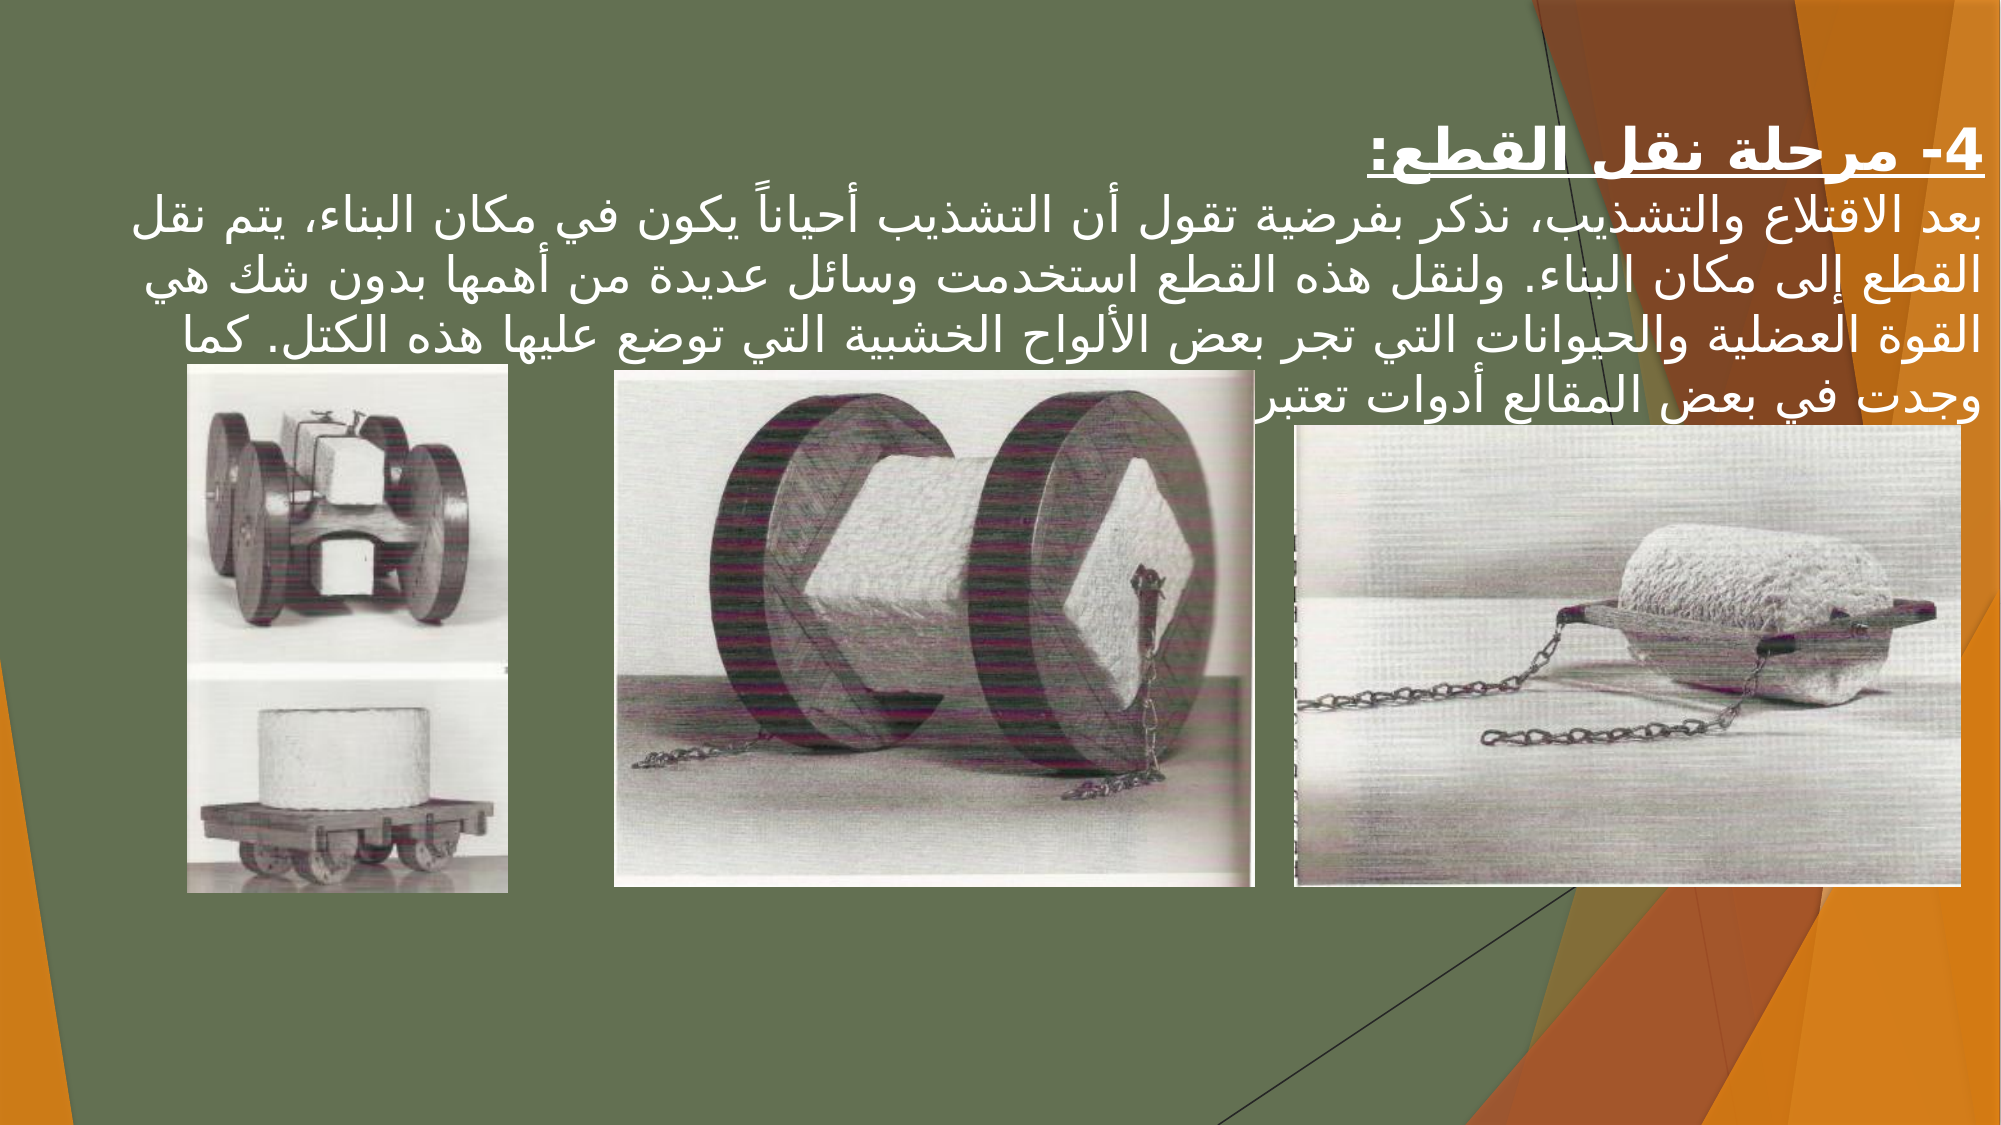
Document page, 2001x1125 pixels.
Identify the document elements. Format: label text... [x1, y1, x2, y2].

picture [614, 369, 1256, 887]
picture [1294, 425, 1961, 887]
picture [187, 364, 509, 893]
text_box 4- مرحلة نقل القطع: بعد الاقتلاع والتشذيب، نذكر بفرضية تقول أن التشذيب أحياناً يكون في مكان البناء، يتم نقل القطع إلى مكان البناء. ولنقل هذه القطع استخدمت وسائل عديدة من أهمها بدون شك هي القوة العضلية والحيوانات التي تجر بعض الألواح الخشبية التي توضع عليها هذه الكتل. كما وجدت في بعض المقالع أدوات تعتبر متقدمة بعض الشيء. [34, 104, 2000, 770]
